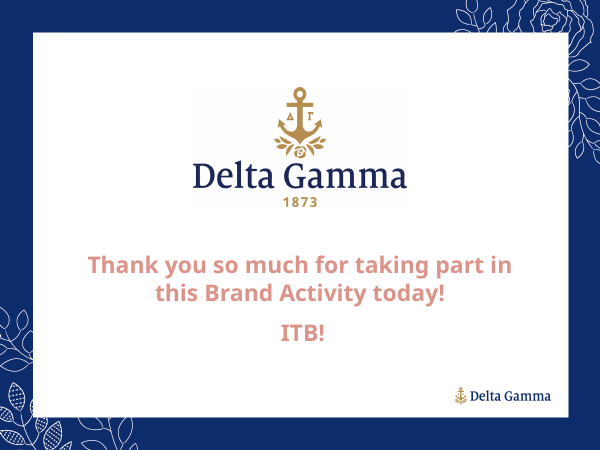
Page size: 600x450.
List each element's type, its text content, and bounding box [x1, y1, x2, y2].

picture [0, 0, 600, 450]
text_box Thank you so much for taking part in this Brand Activity today! ITB! [50, 243, 550, 353]
